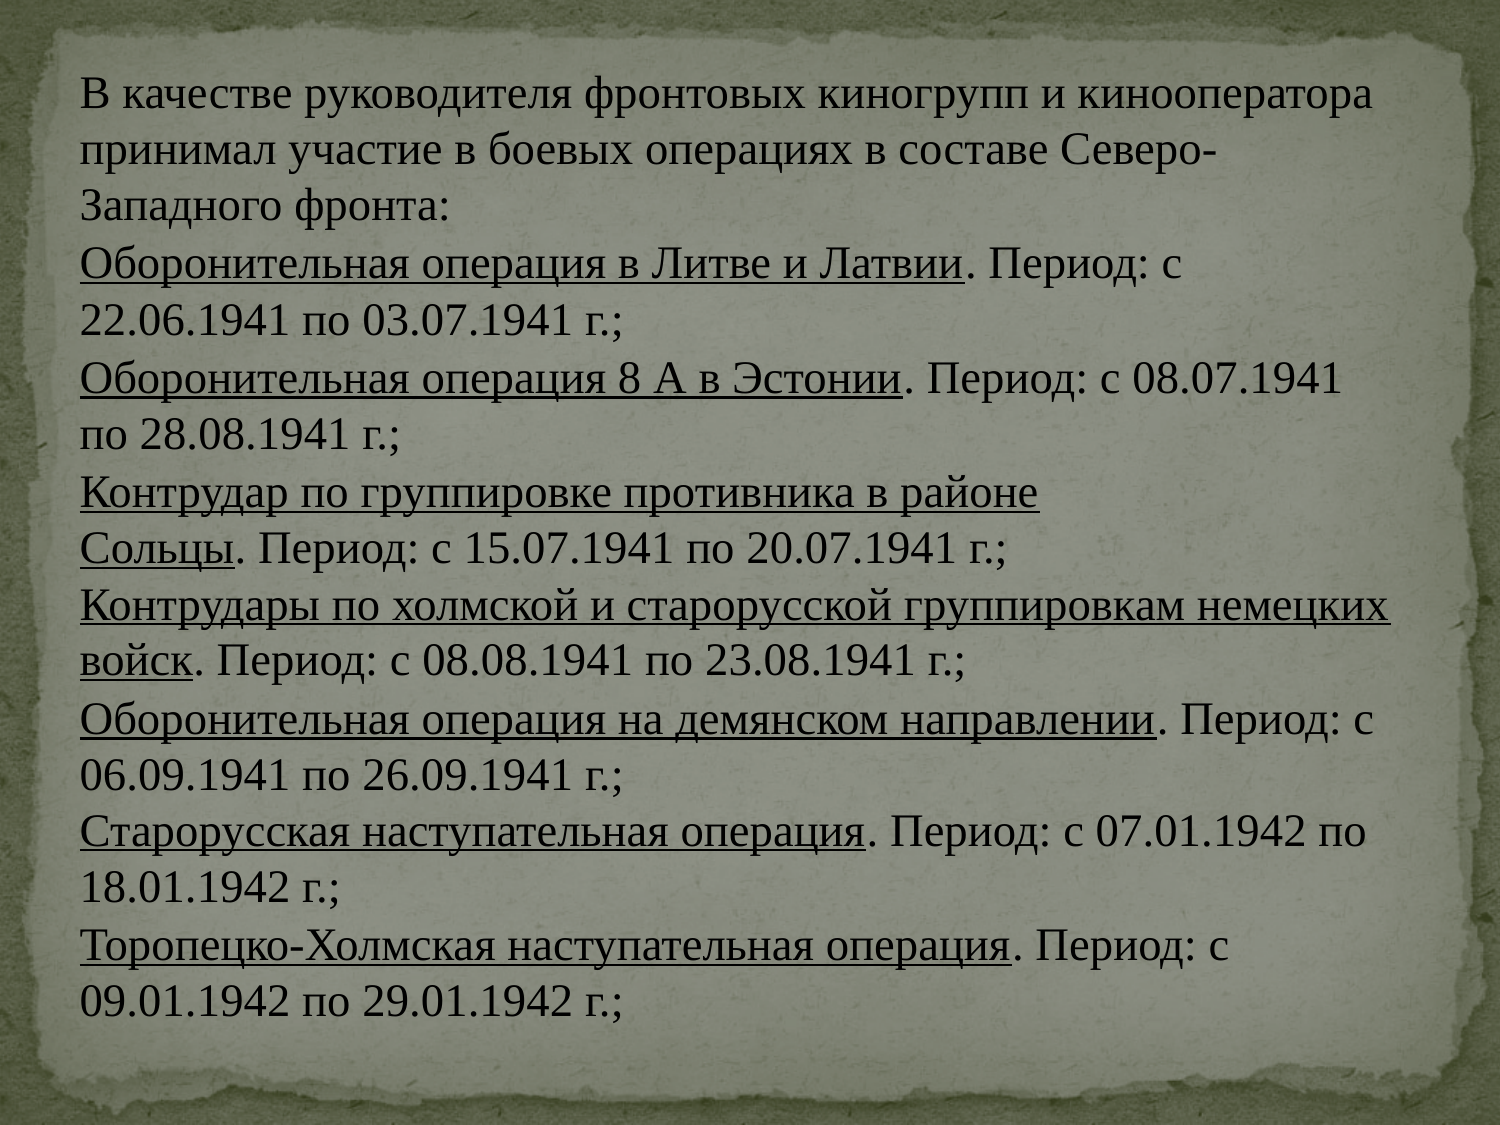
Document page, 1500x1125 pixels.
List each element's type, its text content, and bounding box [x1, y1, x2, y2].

list В качестве руководителя фронтовых киногрупп и кинооператора принимал участие в боевых операциях в составе Северо-Западного фронта: Оборонительная операция в Литве и Латвии. Период: с 22.06.1941 по 03.07.1941 г.; Оборонительная операция 8 А в Эстонии. Период: с 08.07.1941 по 28.08.1941 г.; Контрудар по группировке противника в районе Сольцы. Период: c 15.07.1941 по 20.07.1941 г.; Контрудары по холмской и старорусской группировкам немецких войск. Период: c 08.08.1941 по 23.08.1941 г.; Оборонительная операция на демянском направлении. Период: c 06.09.1941 по 26.09.1941 г.; Старорусская наступательная операция. Период: c 07.01.1942 по 18.01.1942 г.; Торопецко-Холмская наступательная операция. Период: c 09.01.1942 по 29.01.1942 г.; [64, 54, 1415, 1094]
